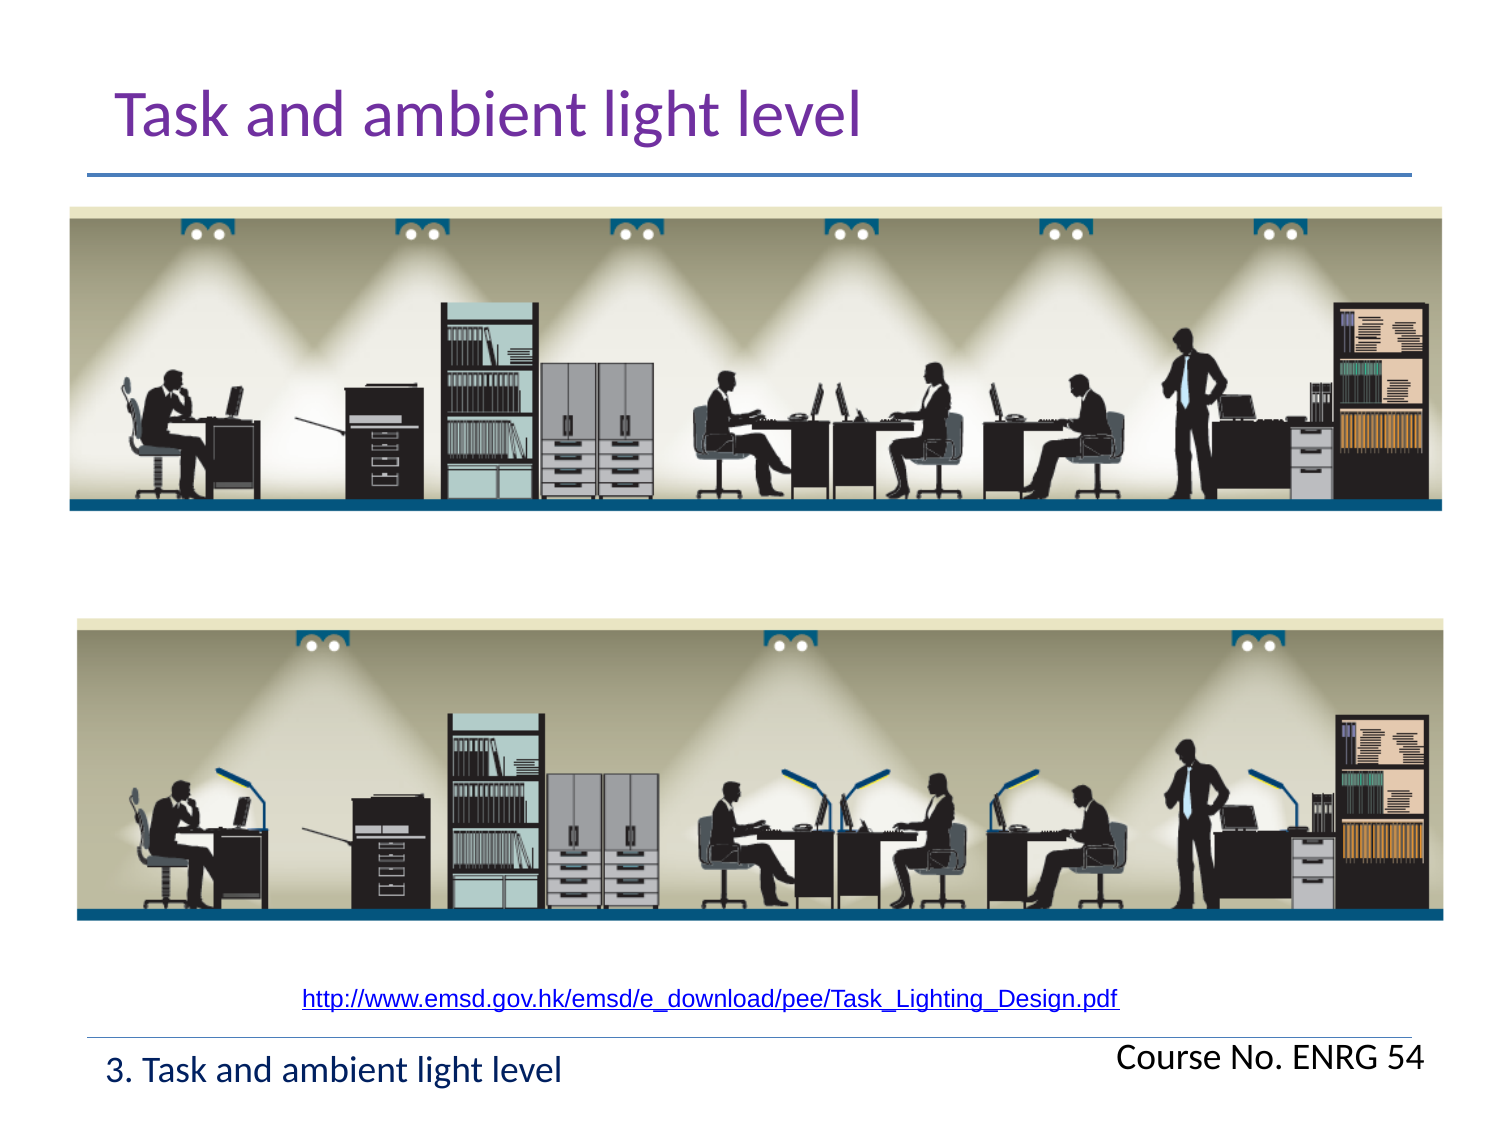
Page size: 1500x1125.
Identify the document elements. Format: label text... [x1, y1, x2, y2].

text_box 3. Task and ambient light level [90, 1046, 578, 1098]
picture [72, 612, 1451, 926]
text_box http://www.emsd.gov.hk/emsd/e_download/pee/Task_Lighting_Design.pdf [287, 975, 1275, 1020]
picture [62, 199, 1451, 519]
text_box Task and ambient light level [99, 62, 1025, 158]
text_box Course No. ENRG 54 [1101, 1024, 1441, 1085]
